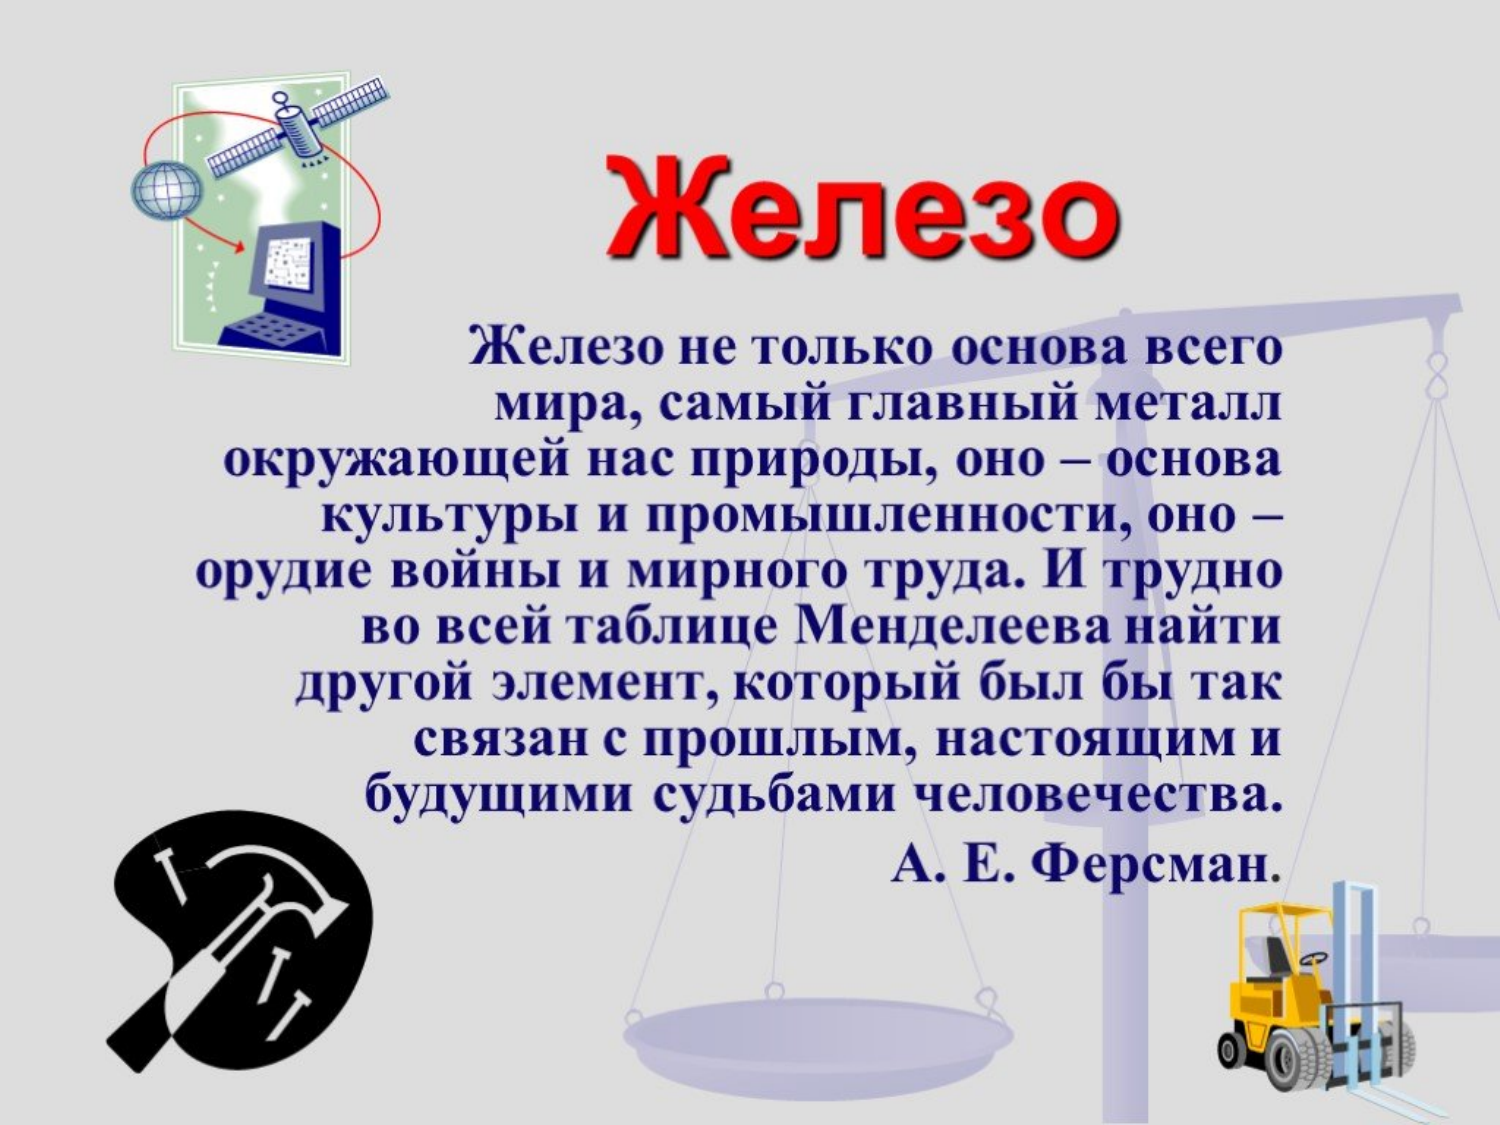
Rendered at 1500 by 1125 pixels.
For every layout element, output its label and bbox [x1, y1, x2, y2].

list [0, 0, 1500, 1125]
